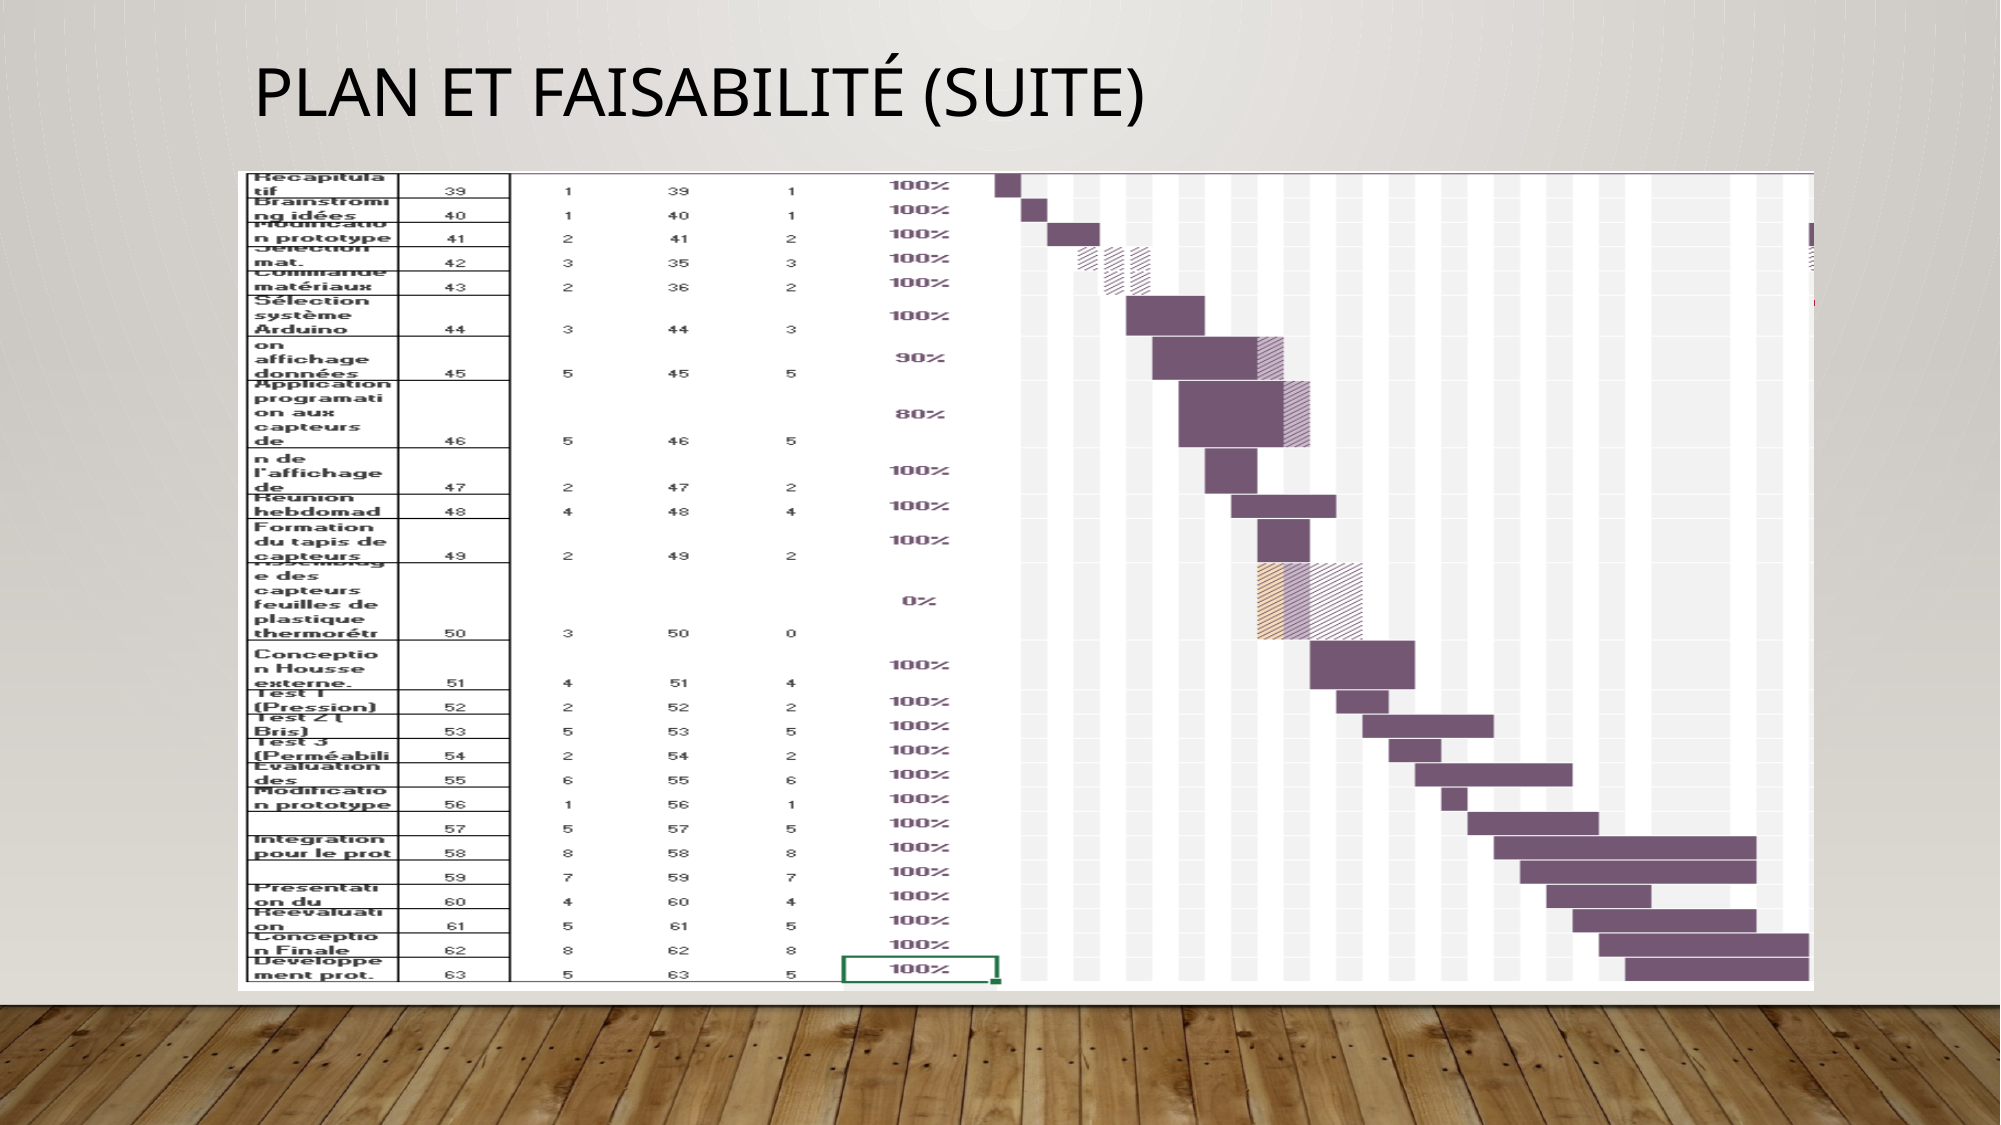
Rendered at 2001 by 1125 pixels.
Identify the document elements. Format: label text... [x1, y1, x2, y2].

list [237, 170, 1814, 991]
title Plan et faisabilité (suite) [238, 51, 1814, 170]
picture [0, 1005, 2000, 1125]
